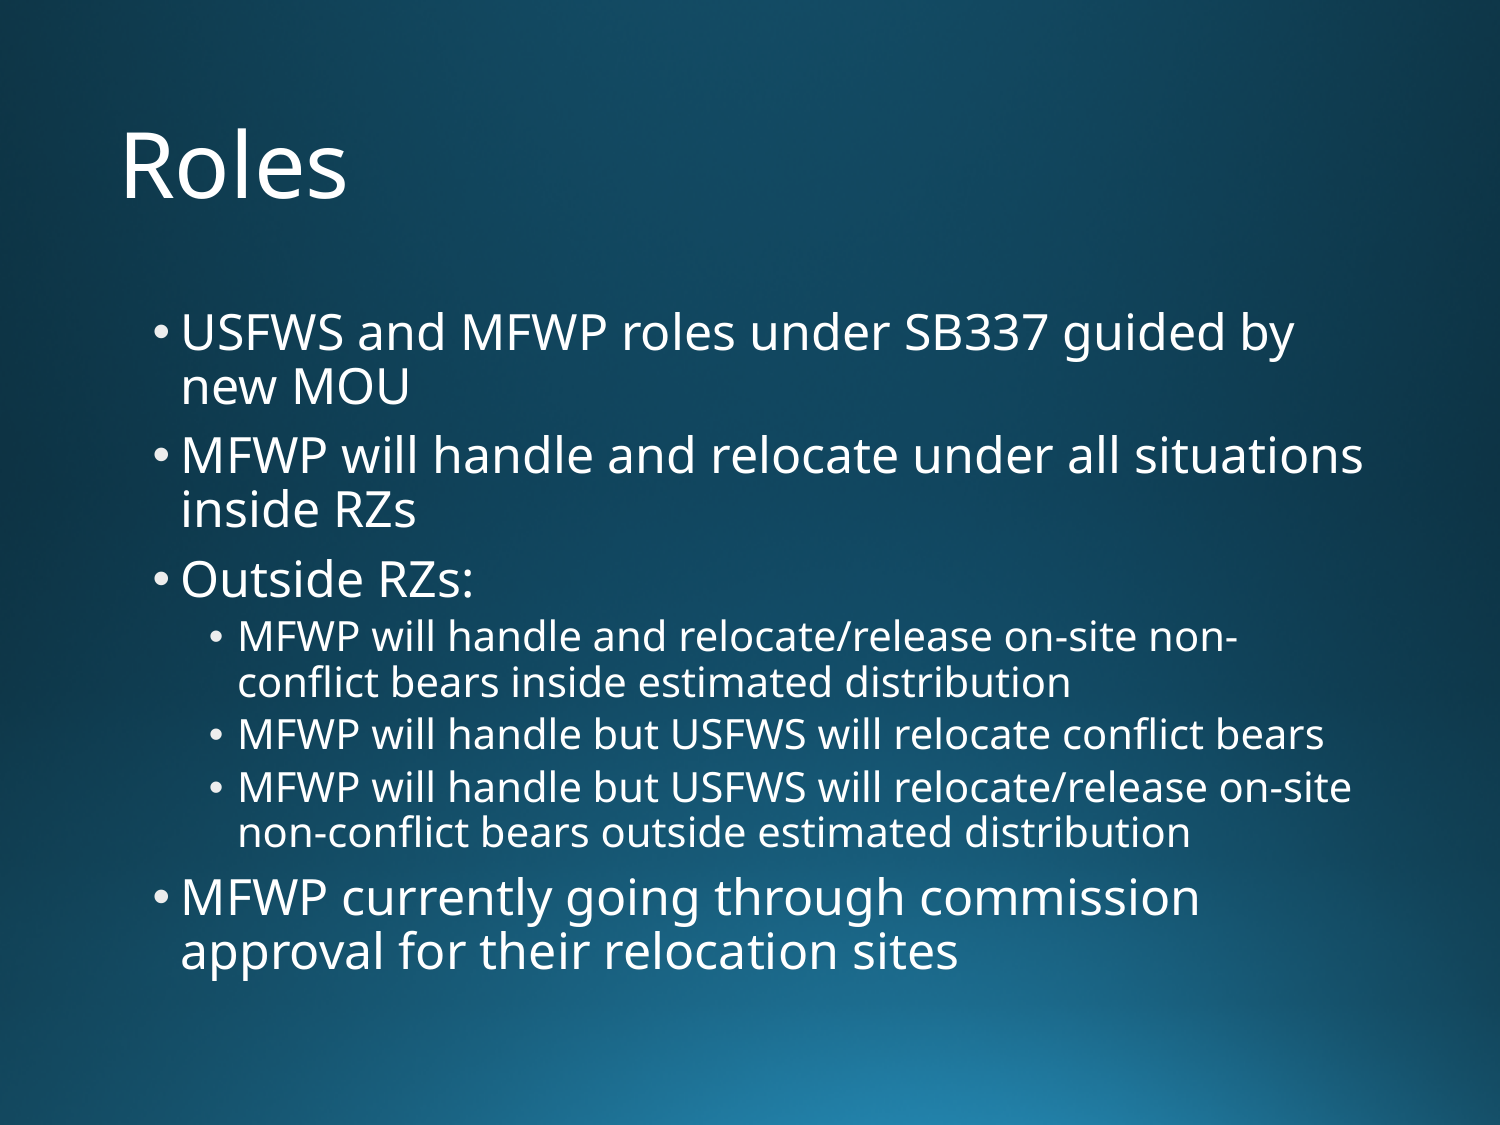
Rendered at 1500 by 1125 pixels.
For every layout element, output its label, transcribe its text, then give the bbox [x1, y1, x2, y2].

list USFWS and MFWP roles under SB337 guided by new MOU MFWP will handle and relocate under all situations inside RZs Outside RZs: MFWP will handle and relocate/release on-site non-conflict bears inside estimated distribution MFWP will handle but USFWS will relocate conflict bears MFWP will handle but USFWS will relocate/release on-site non-conflict bears outside estimated distribution MFWP currently going through commission approval for their relocation sites [137, 299, 1388, 1014]
title Roles [103, 59, 923, 278]
picture [0, 0, 1500, 1125]
